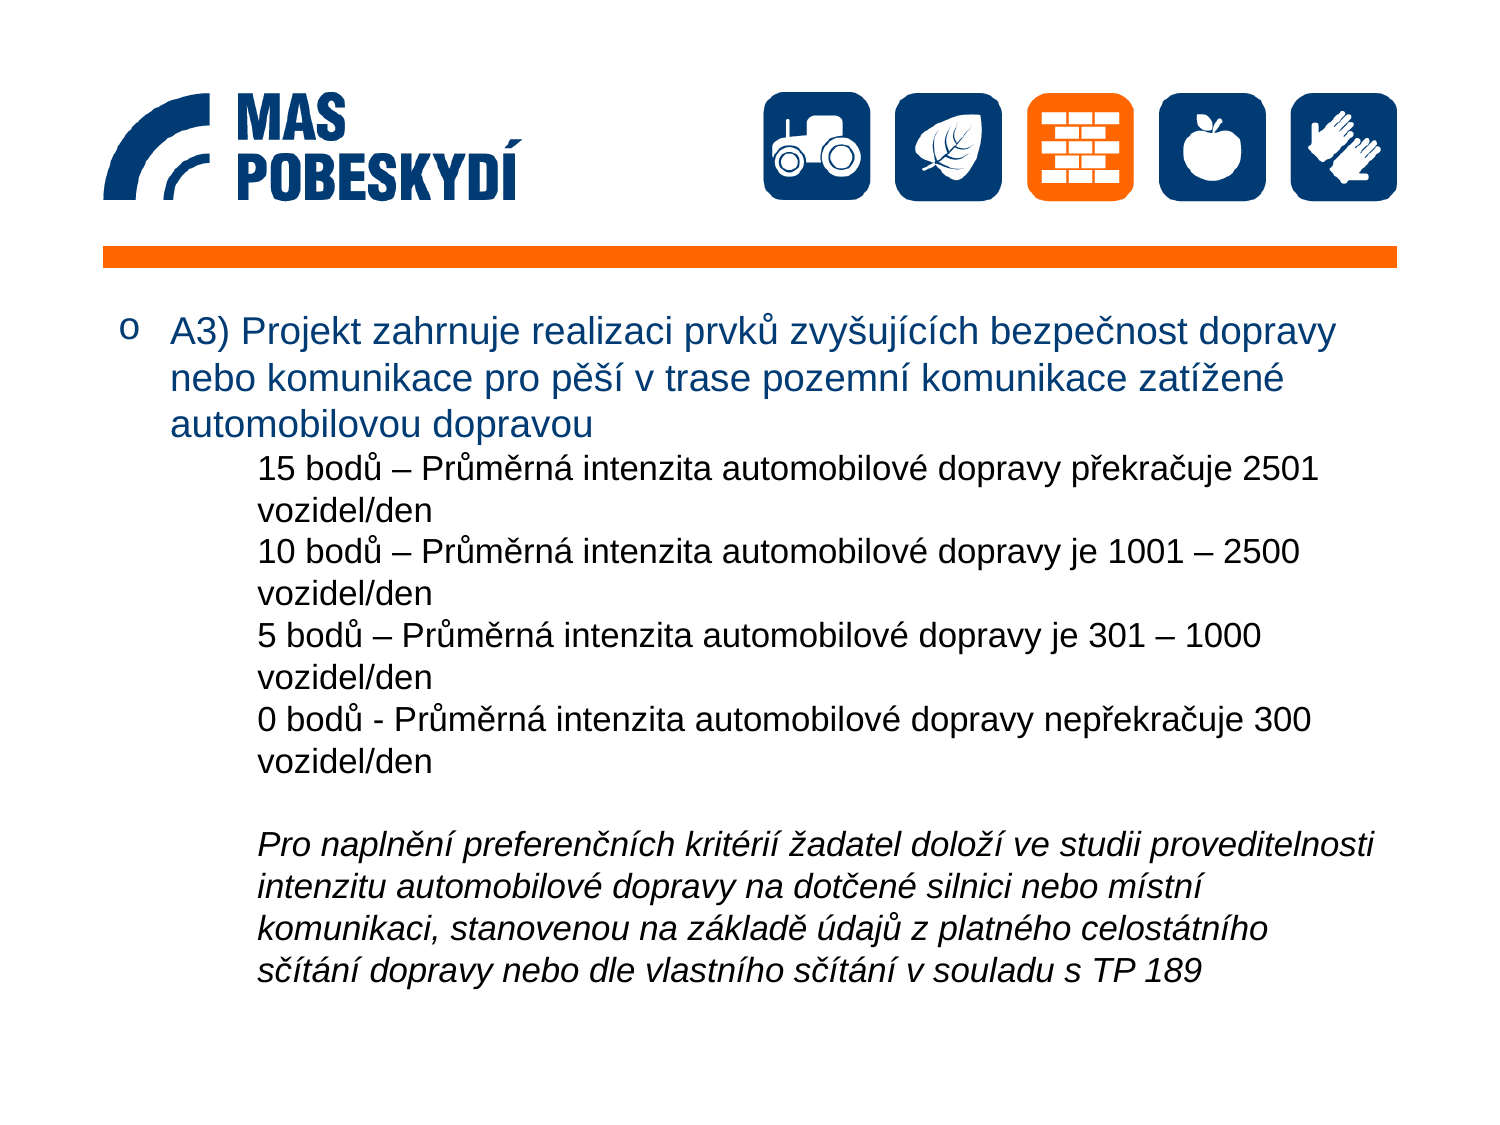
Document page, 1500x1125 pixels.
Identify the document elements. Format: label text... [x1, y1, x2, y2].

picture [103, 92, 1397, 268]
subtitle A3) Projekt zahrnuje realizaci prvků zvyšujících bezpečnost dopravy nebo komunikace pro pěší v trase pozemní komunikace zatížené automobilovou dopravou 15 bodů – Průměrná intenzita automobilové dopravy překračuje 2501 vozidel/den 10 bodů – Průměrná intenzita automobilové dopravy je 1001 – 2500 vozidel/den 5 bodů – Průměrná intenzita automobilové dopravy je 301 – 1000 vozidel/den 0 bodů - Průměrná intenzita automobilové dopravy nepřekračuje 300 vozidel/den Pro naplnění preferenčních kritérií žadatel doloží ve studii proveditelnosti intenzitu automobilové dopravy na dotčené silnici nebo místní komunikaci, stanovenou na základě údajů z platného celostátního sčítání dopravy nebo dle vlastního sčítání v souladu s TP 189 [103, 298, 1397, 1030]
